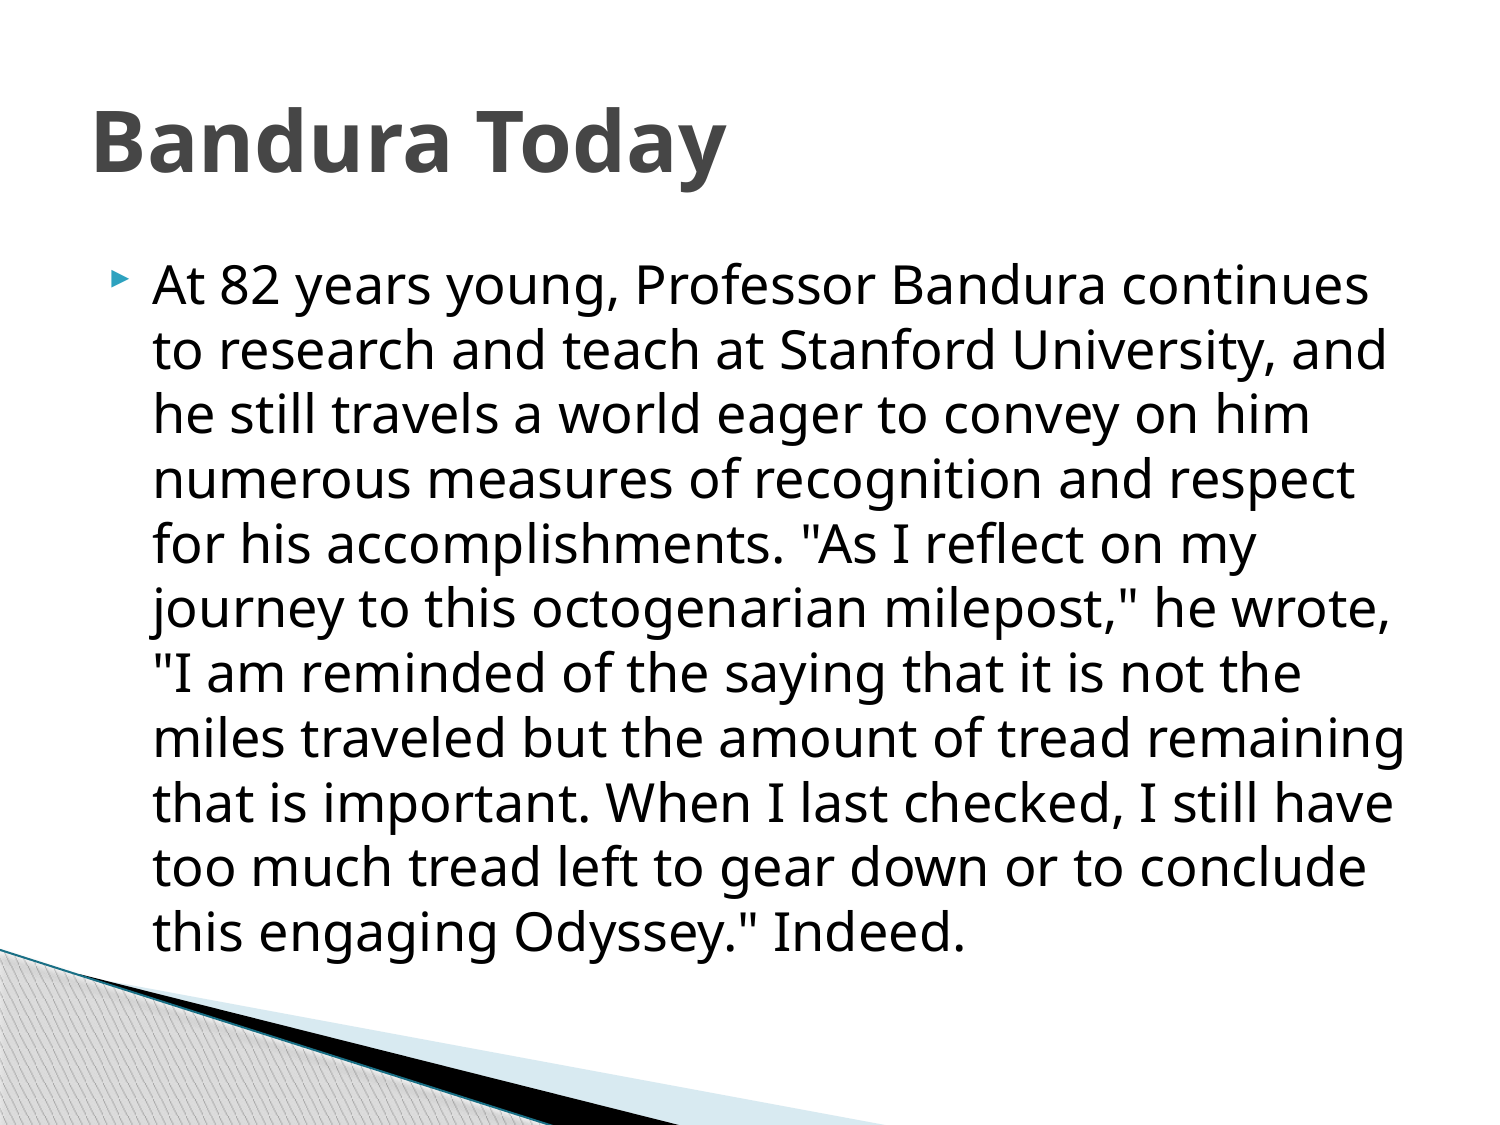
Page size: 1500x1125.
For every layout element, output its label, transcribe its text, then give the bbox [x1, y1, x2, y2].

list At 82 years young, Professor Bandura continues to research and teach at Stanford University, and he still travels a world eager to convey on him numerous measures of recognition and respect for his accomplishments. "As I reflect on my journey to this octogenarian milepost," he wrote, "I am reminded of the saying that it is not the miles traveled but the amount of tread remaining that is important. When I last checked, I still have too much tread left to gear down or to conclude this engaging Odyssey." Indeed. [75, 243, 1425, 986]
title Bandura Today [75, 45, 1425, 233]
